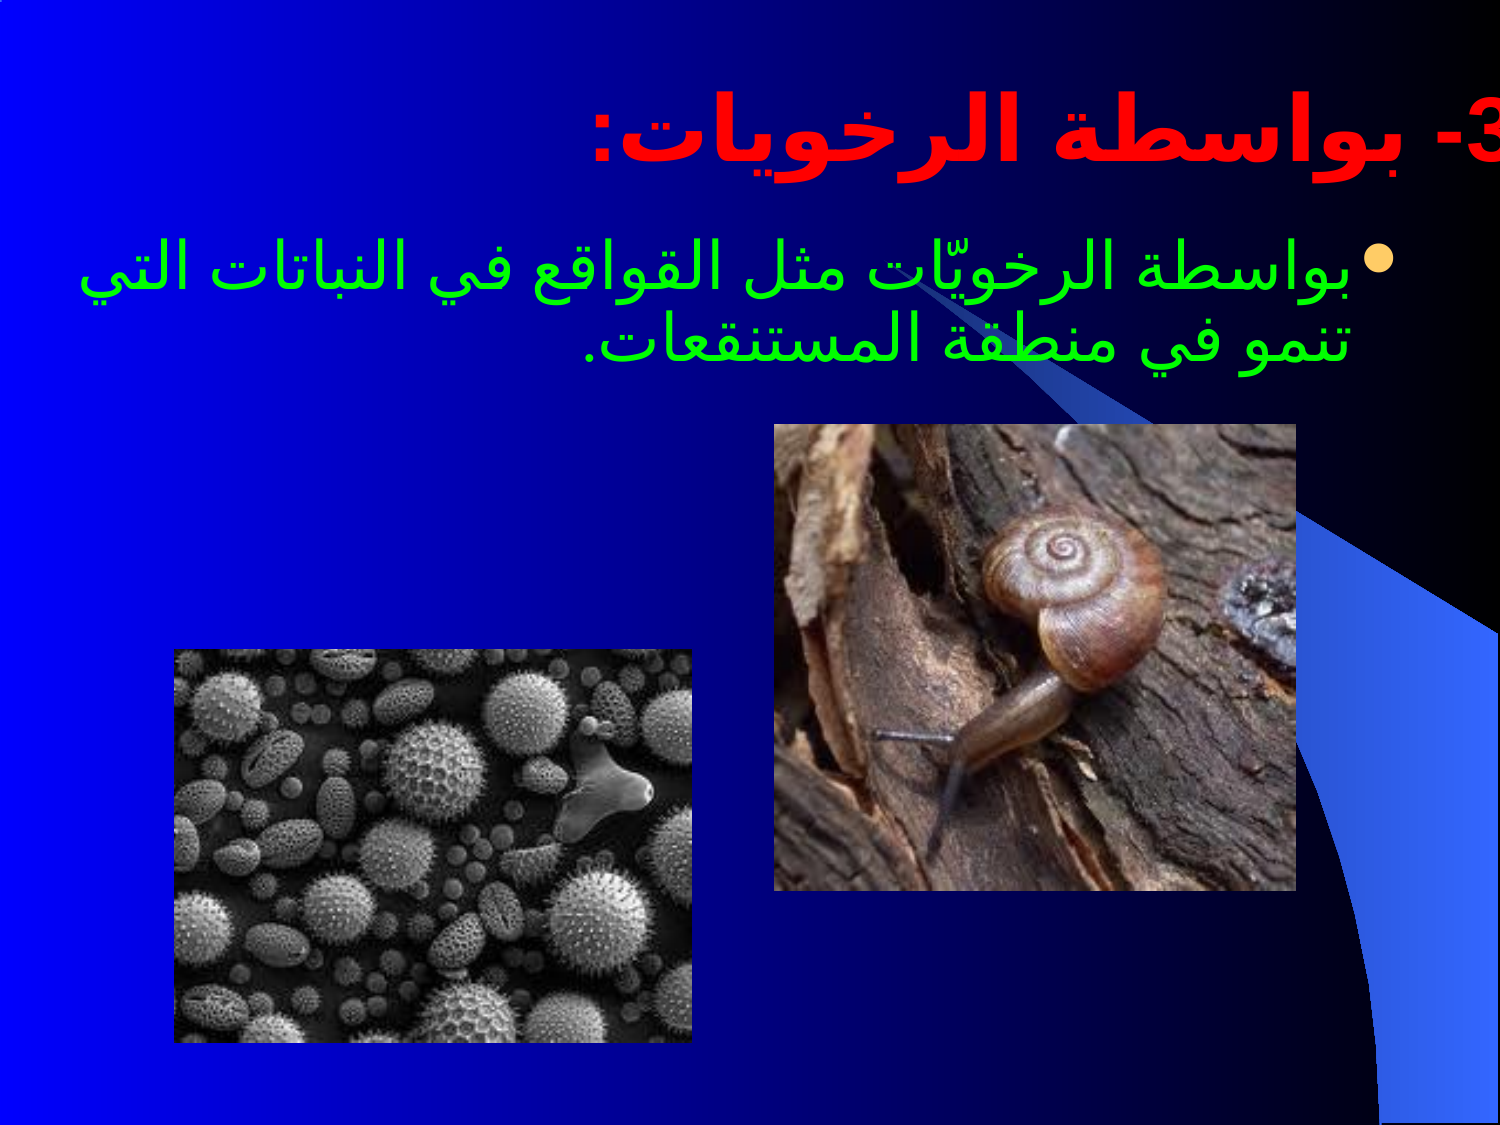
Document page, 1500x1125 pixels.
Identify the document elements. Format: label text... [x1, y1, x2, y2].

picture [174, 649, 692, 1043]
text_box 3- بواسطة الرخويات: [572, 62, 1500, 188]
picture [774, 424, 1296, 891]
text_box بواسطة الرخويّات مثل القواقع في النباتات التي تنمو في منطقة المستنقعات. [62, 224, 1425, 384]
